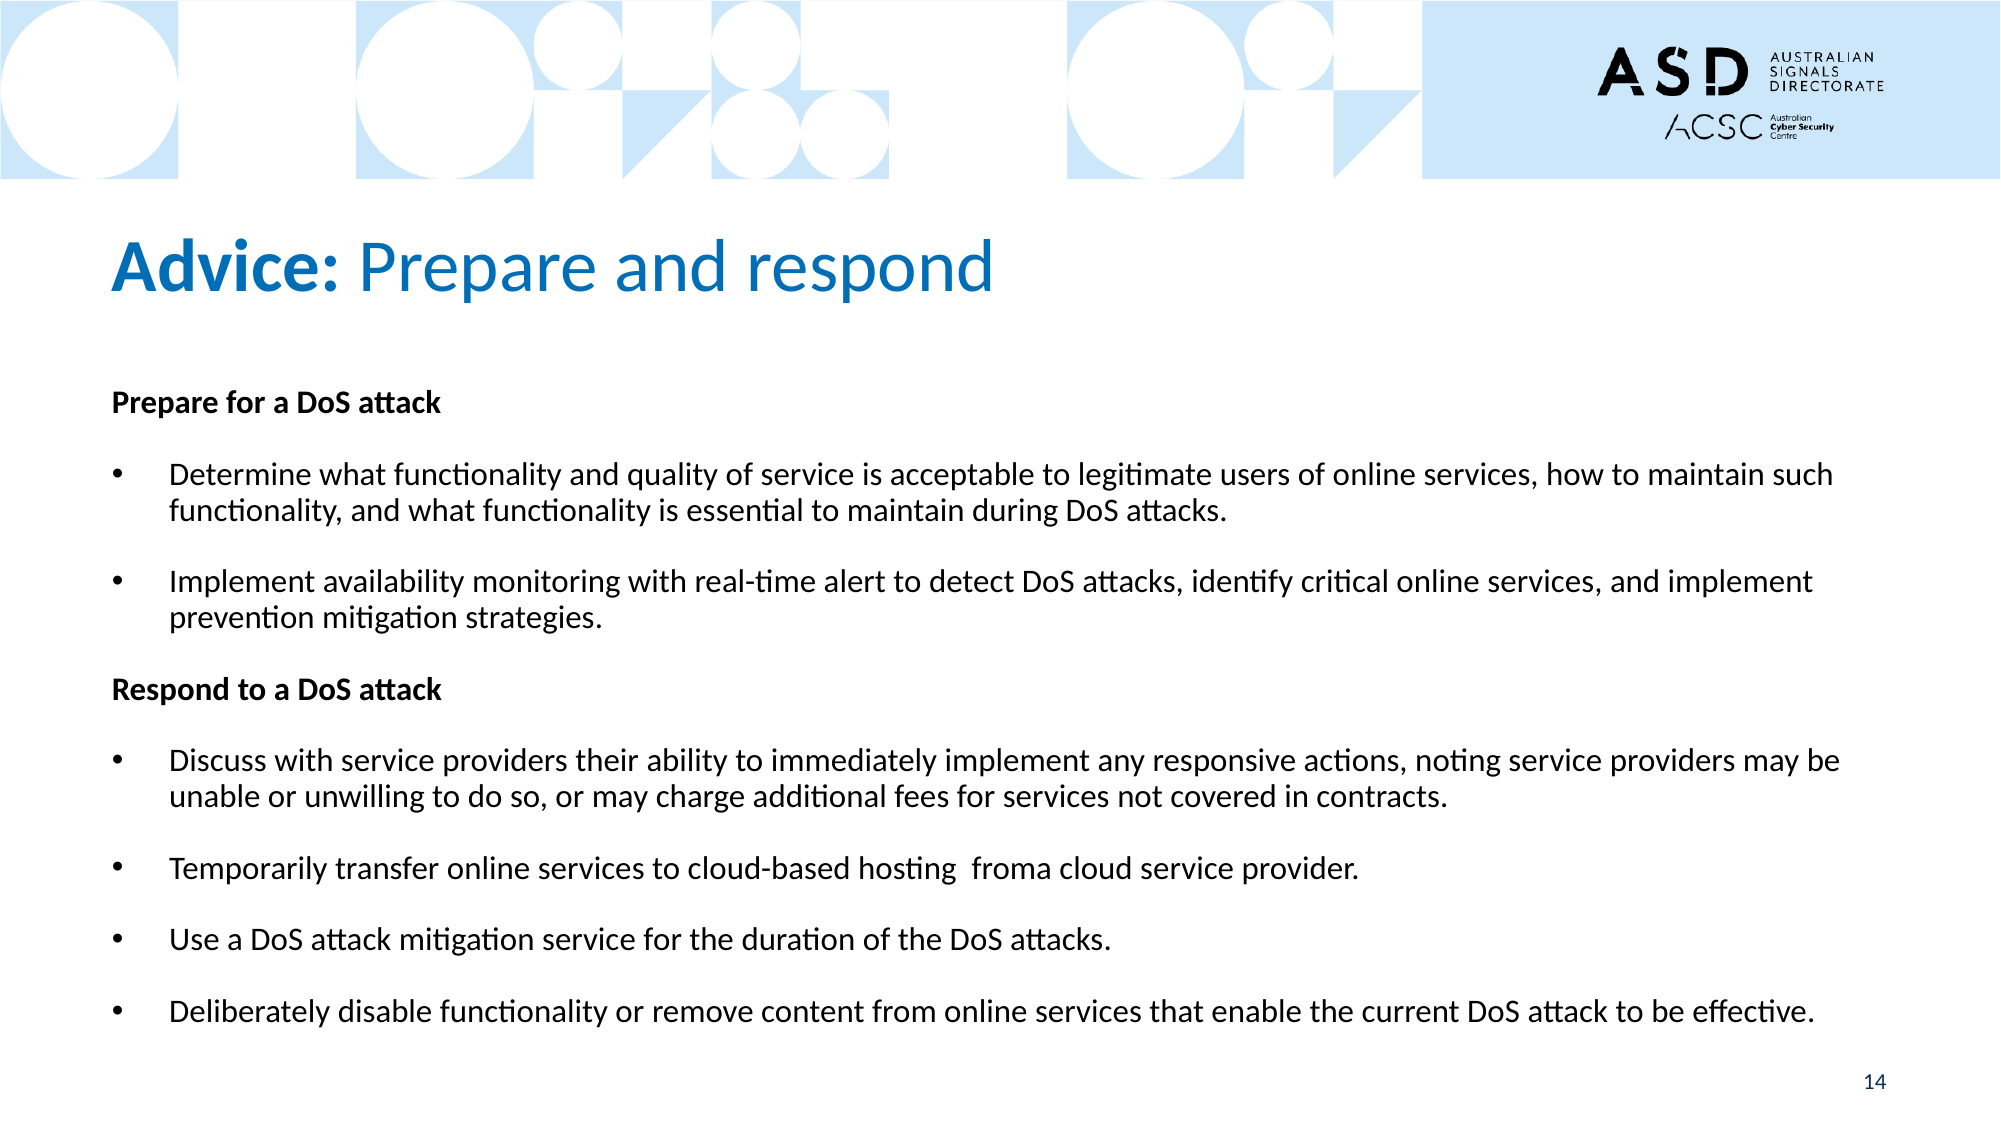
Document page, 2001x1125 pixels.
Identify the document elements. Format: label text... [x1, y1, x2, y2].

picture [0, 0, 2001, 179]
title Advice: Prepare and respond [96, 207, 1902, 328]
slide_number 14 [1799, 1050, 1902, 1111]
list Prepare for a DoS attack Determine what functionality and quality of service is acceptable to legitimate users of online services, how to maintain such functionality, and what functionality is essential to maintain during DoS attacks. Implement availability monitoring with real-time alert to detect DoS attacks, identify critical online services, and implement prevention mitigation strategies. Respond to a DoS attack Discuss with service providers their ability to immediately implement any responsive actions, noting service providers may be unable or unwilling to do so, or may charge additional fees for services not covered in contracts. Temporarily transfer online services to cloud-based hosting froma cloud service provider. Use a DoS attack mitigation service for the duration of the DoS attacks. Deliberately disable functionality or remove content from online services that enable the current DoS attack to be effective. [96, 378, 1902, 1051]
